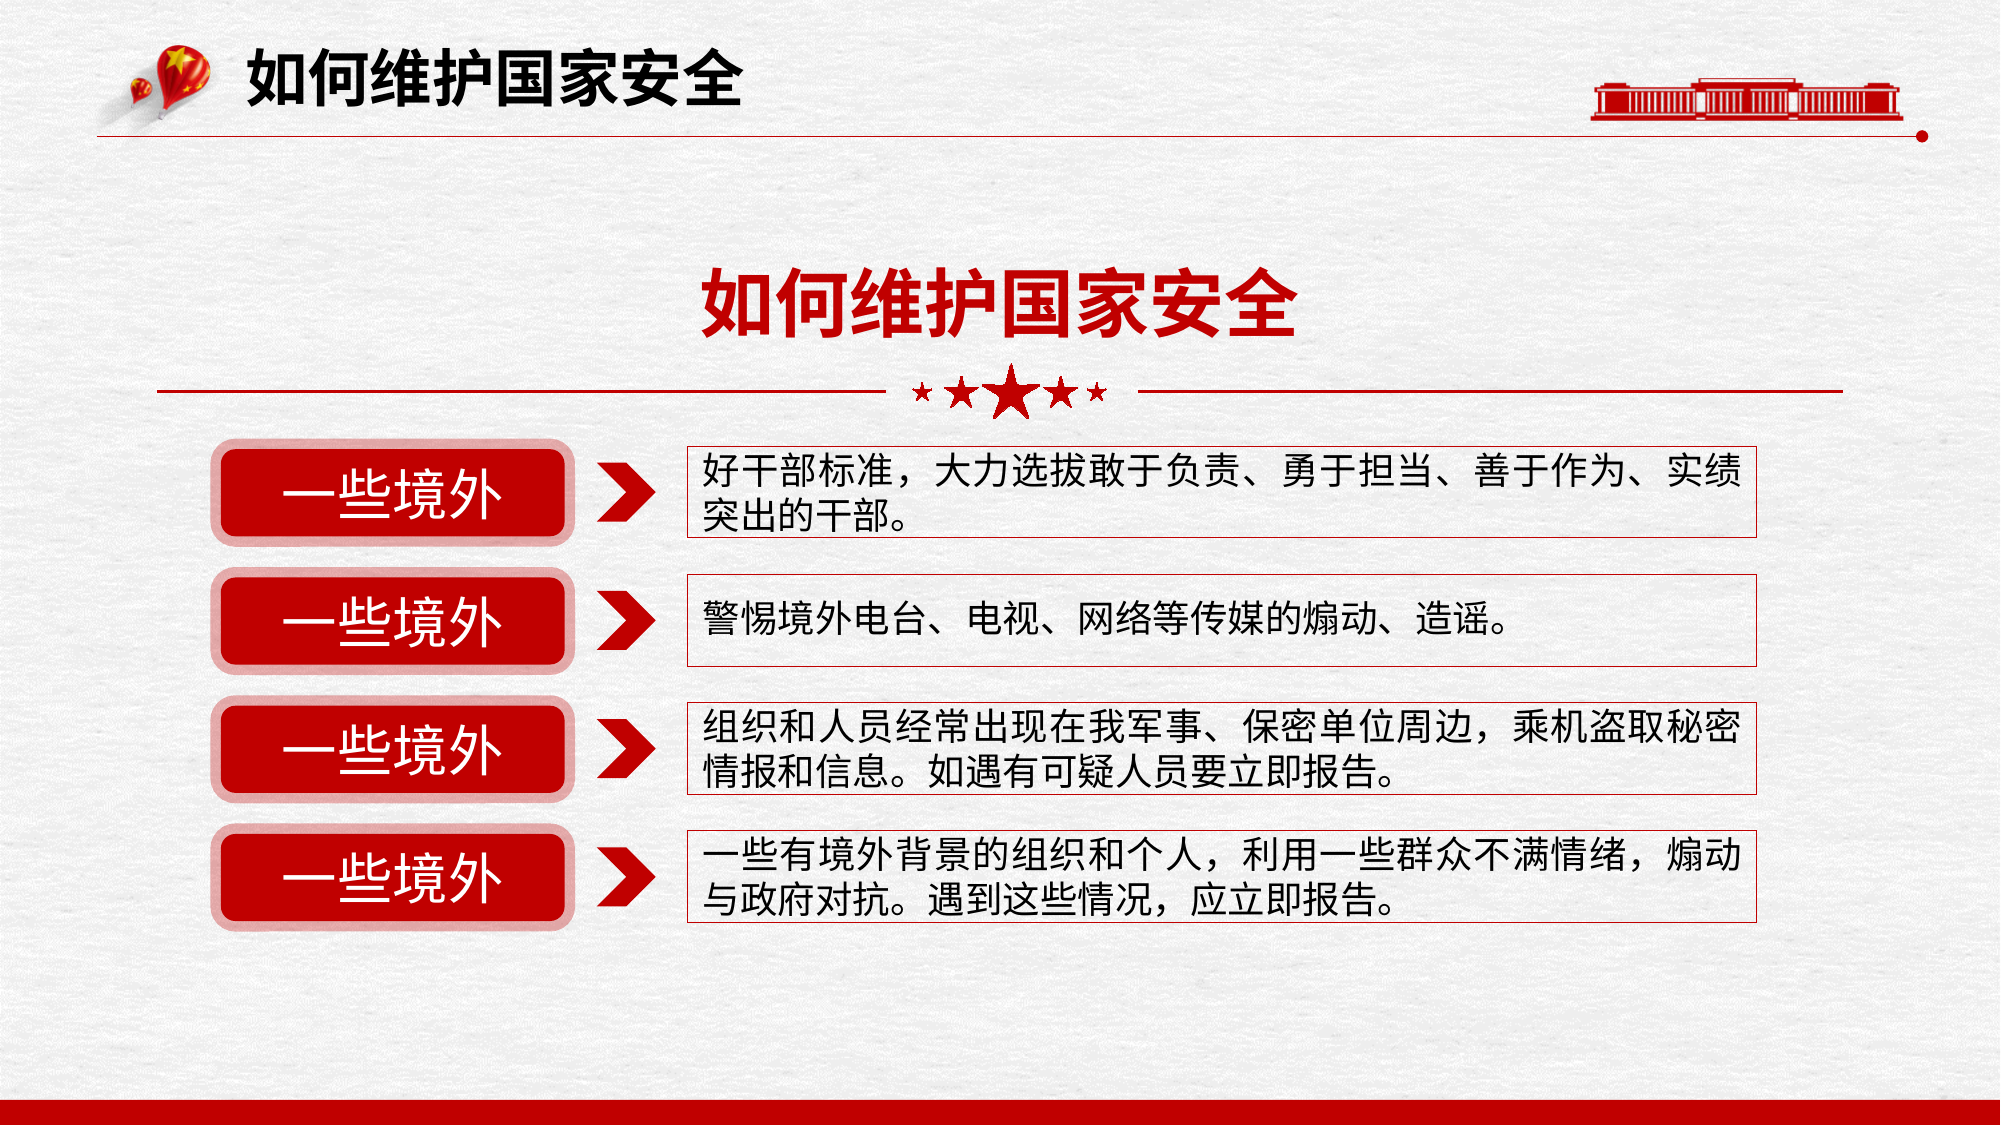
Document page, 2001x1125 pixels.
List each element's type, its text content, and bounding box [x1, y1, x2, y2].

text_box 一些境外 [219, 448, 566, 538]
text_box 一些境外 [219, 576, 566, 666]
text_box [687, 574, 1757, 667]
text_box [594, 461, 658, 523]
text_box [157, 363, 1843, 420]
text_box [594, 589, 658, 651]
text_box 如何维护国家安全 [230, 31, 1231, 121]
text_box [687, 439, 1757, 546]
text_box [594, 718, 658, 780]
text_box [687, 695, 1757, 802]
picture [0, 0, 2001, 1125]
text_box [687, 823, 1757, 930]
text_box 一些境外 [219, 704, 566, 794]
text_box 如何维护国家安全 [215, 228, 1785, 347]
text_box [594, 846, 658, 908]
text_box 一些境外 [219, 832, 566, 923]
